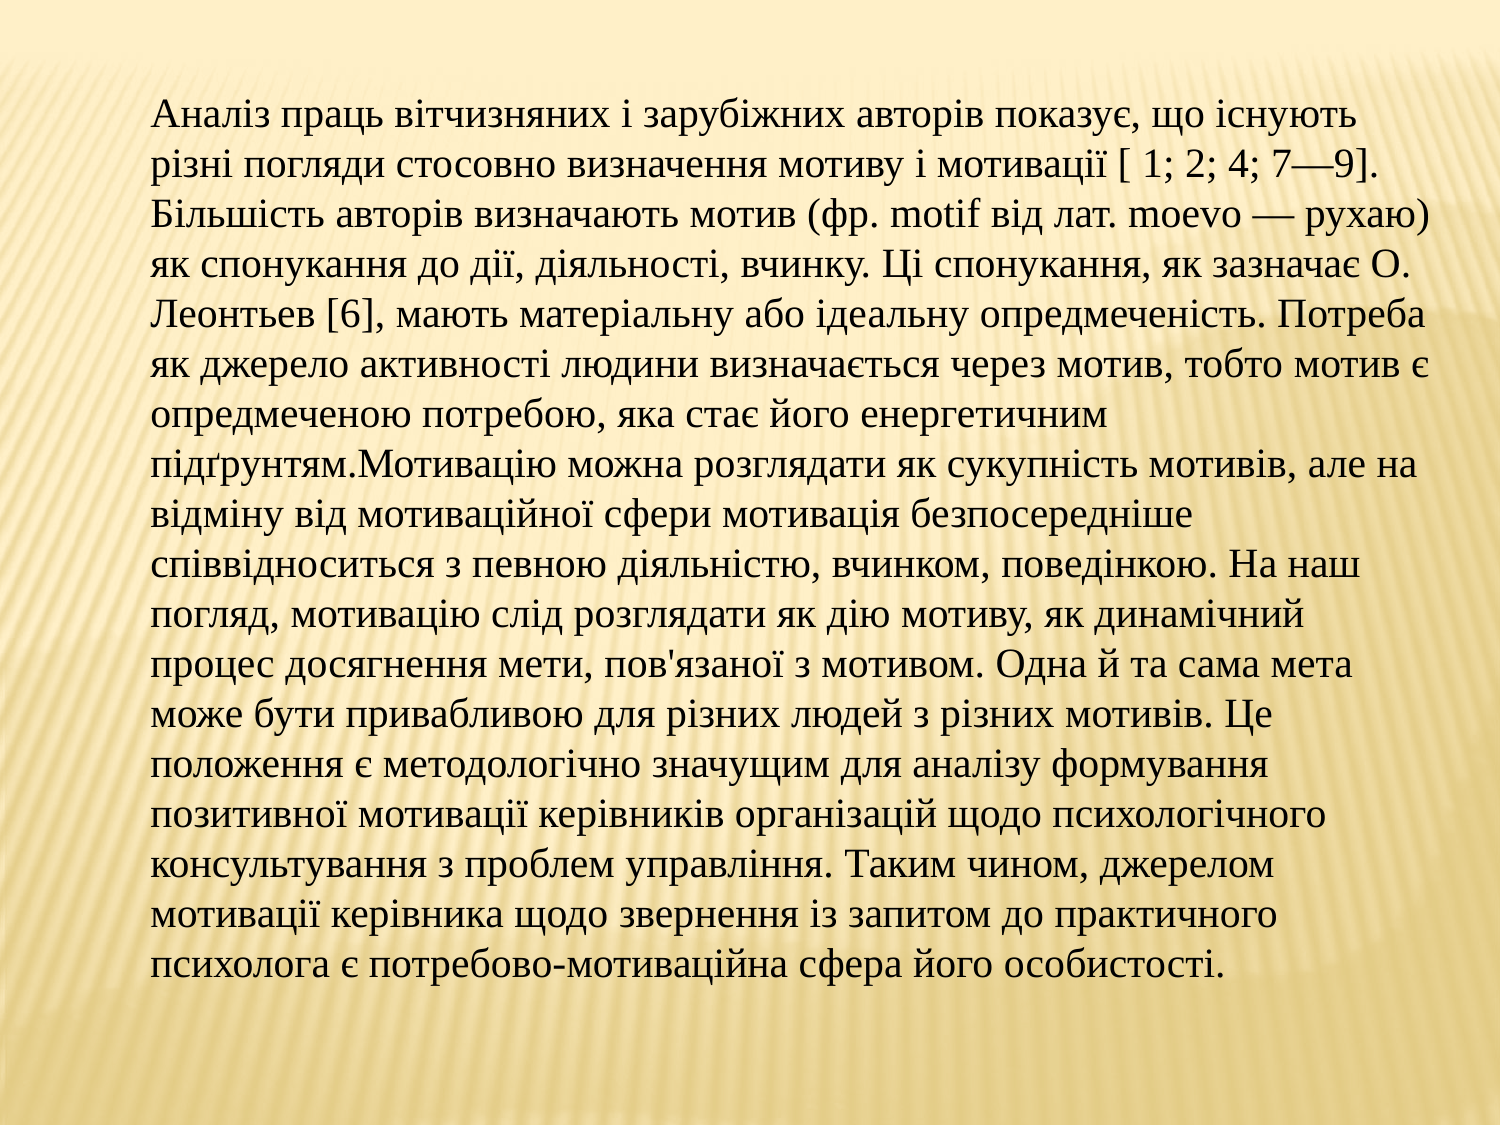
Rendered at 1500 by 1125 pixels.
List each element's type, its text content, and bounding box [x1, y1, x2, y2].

text_box Аналіз праць вітчизняних і зарубіжних авторів показує, що існу­ють різні погляди стосовно визначення мотиву і мотивації [ 1; 2; 4; 7—9]. Більшість авторів визначають мотив (фр. motif від лат. moevo — рухаю) як спонукання до дії, діяльності, вчинку. Ці спону­кання, як зазначає О. Леонтьев [6], мають матеріальну або ідеальну опредмеченість. Потреба як джерело активності людини визначаєть­ся через мотив, тобто мотив є опредмеченою потребою, яка стає його енергетичним підґрунтям.Мотивацію можна розглядати як сукупність мотивів, але на від­міну від мотиваційної сфери мотивація безпосередніше співвідносить­ся з певною діяльністю, вчинком, поведінкою. На наш погляд, мотива­цію слід розглядати як дію мотиву, як динамічний процес досягнення мети, пов'язаної з мотивом. Одна й та сама мета може бути приваб­ливою для різних людей з різних мотивів. Це положення є методо­логічно значущим для аналізу формування позитивної мотивації ке­рівників організацій щодо психологічного консультування з проблем управління. Таким чином, джерелом мотивації керівника щодо звер­нення із запитом до практичного психолога є потребово-мотиваційна сфера його особистості. [135, 78, 1447, 994]
